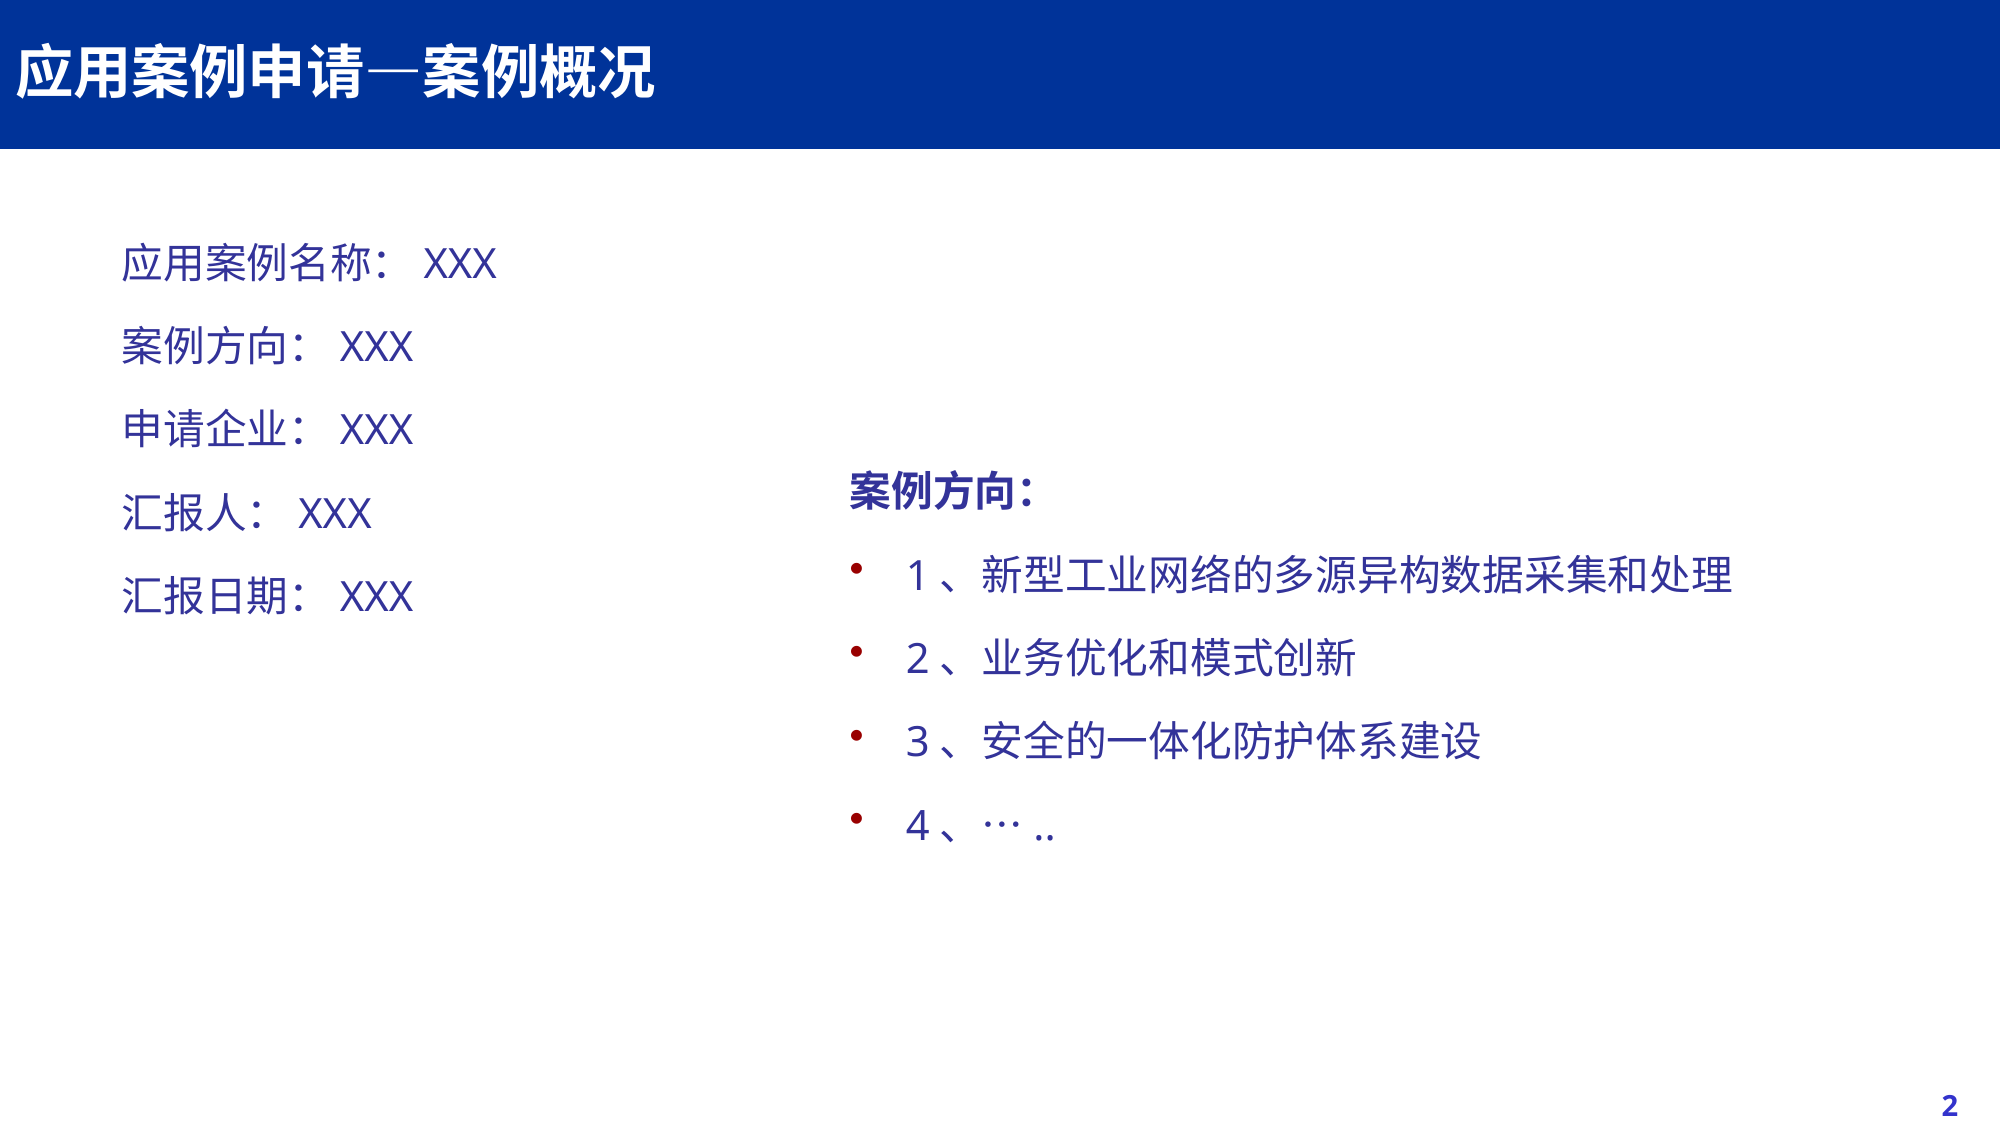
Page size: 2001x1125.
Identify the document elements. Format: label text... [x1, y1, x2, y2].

text_box 案例方向： 1、新型工业网络的多源异构数据采集和处理 2、业务优化和模式创新 3、安全的一体化防护体系建设 4、….. [834, 432, 1835, 776]
text_box 应用案例名称：XXX 案例方向：XXX 申请企业：XXX 汇报人：XXX 汇报日期：XXX [31, 160, 658, 799]
title 应用案例申请—案例概况 [0, 0, 2000, 145]
